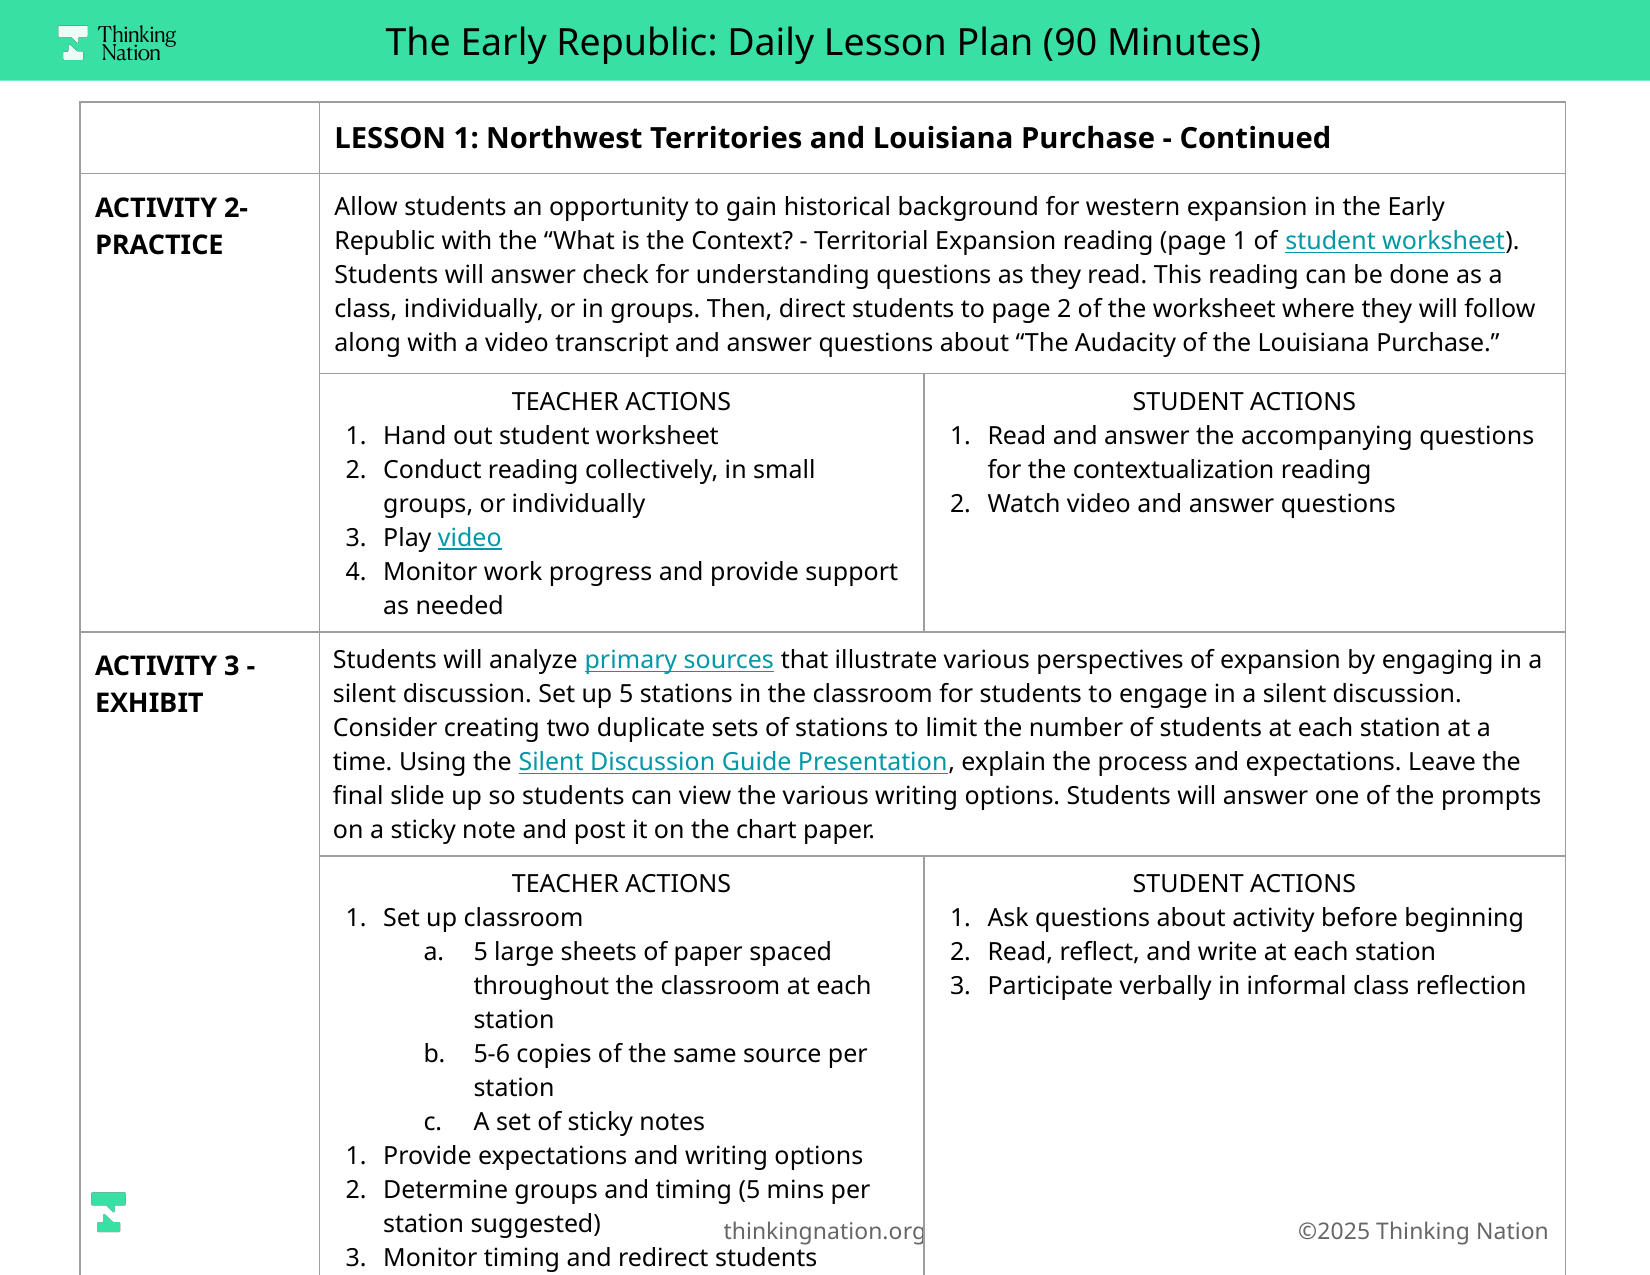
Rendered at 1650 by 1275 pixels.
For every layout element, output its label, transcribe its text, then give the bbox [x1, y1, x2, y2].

picture [80, 1184, 136, 1240]
table_cell STUDENT ACTIONS Read and answer the accompanying questions for the contextualization reading Watch video and answer questions [925, 374, 1565, 631]
table_cell TEACHER ACTIONS Hand out student worksheet Conduct reading collectively, in small groups, or individually Play video Monitor work progress and provide support as needed [320, 374, 923, 631]
picture [45, 14, 180, 71]
table_cell ACTIVITY 3 - EXHIBIT [81, 633, 319, 1275]
table_cell STUDENT ACTIONS Ask questions about activity before beginning Read, reflect, and write at each station Participate verbally in informal class reflection [925, 857, 1565, 1275]
table_header LESSON 1: Northwest Territories and Louisiana Purchase - Continued [320, 103, 1565, 173]
table_header [81, 103, 319, 173]
text_box The Early Republic: Daily Lesson Plan (90 Minutes) [0, 0, 1650, 81]
table_cell Students will analyze primary sources that illustrate various perspectives of expansion by engaging in a silent discussion. Set up 5 stations in the classroom for students to engage in a silent discussion. Consider creating two duplicate sets of stations to limit the number of students at each station at a time. Using the Silent Discussion Guide Presentation, explain the process and expectations. Leave the final slide up so students can view the various writing options. Students will answer one of the prompts on a sticky note and post it on the chart paper. [320, 633, 1565, 855]
table_cell ACTIVITY 2- PRACTICE [81, 174, 319, 631]
table_cell Allow students an opportunity to gain historical background for western expansion in the Early Republic with the “What is the Context? - Territorial Expansion reading (page 1 of student worksheet). Students will answer check for understanding questions as they read. This reading can be done as a class, individually, or in groups. Then, direct students to page 2 of the worksheet where they will follow along with a video transcript and answer questions about “The Audacity of the Louisiana Purchase.” [320, 174, 1565, 373]
table_cell TEACHER ACTIONS Set up classroom 5 large sheets of paper spaced throughout the classroom at each station 5-6 copies of the same source per station A set of sticky notes Provide expectations and writing options Determine groups and timing (5 mins per station suggested) Monitor timing and redirect students At the end, facilitate a verbal reflection [320, 857, 923, 1275]
